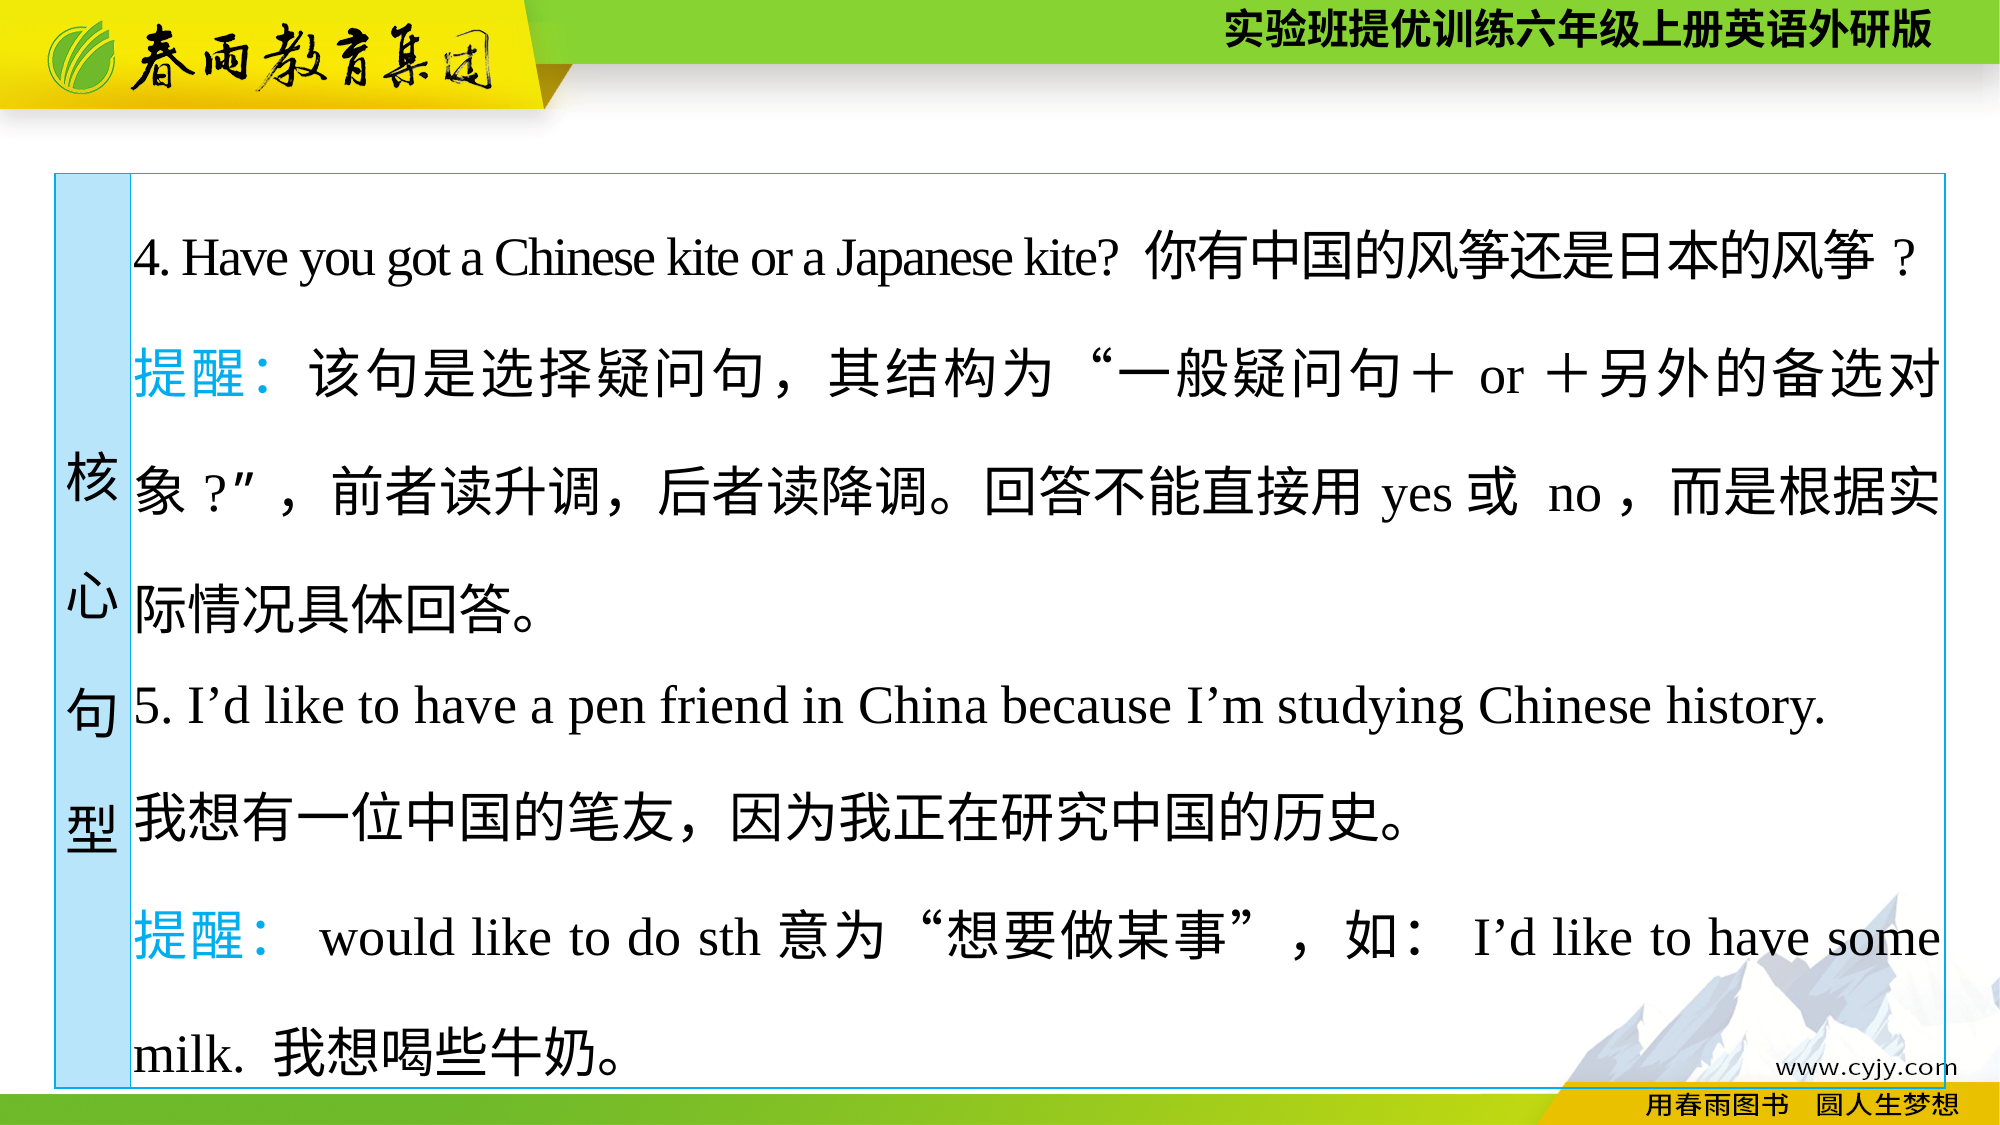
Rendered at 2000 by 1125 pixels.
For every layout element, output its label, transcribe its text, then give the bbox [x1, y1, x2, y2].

table_header 4. Have you got a Chinese kite or a Japanese kite? 你有中国的风筝还是日本的风筝? 提醒：该句是选择疑问句，其结构为“一般疑问句＋or＋另外的备选对象?”，前者读升调，后者读降调。回答不能直接用yes或 no，而是根据实际情况具体回答。 5. I’d like to have a pen friend in China because I’m studying Chinese history. 我想有一位中国的笔友，因为我正在研究中国的历史。 提醒：would like to do sth意为“想要做某事”，如：I’d like to have some milk. 我想喝些牛奶。 [131, 174, 1944, 1087]
table_header 核 心 句 型 [56, 174, 130, 1087]
picture [0, 0, 2000, 1125]
